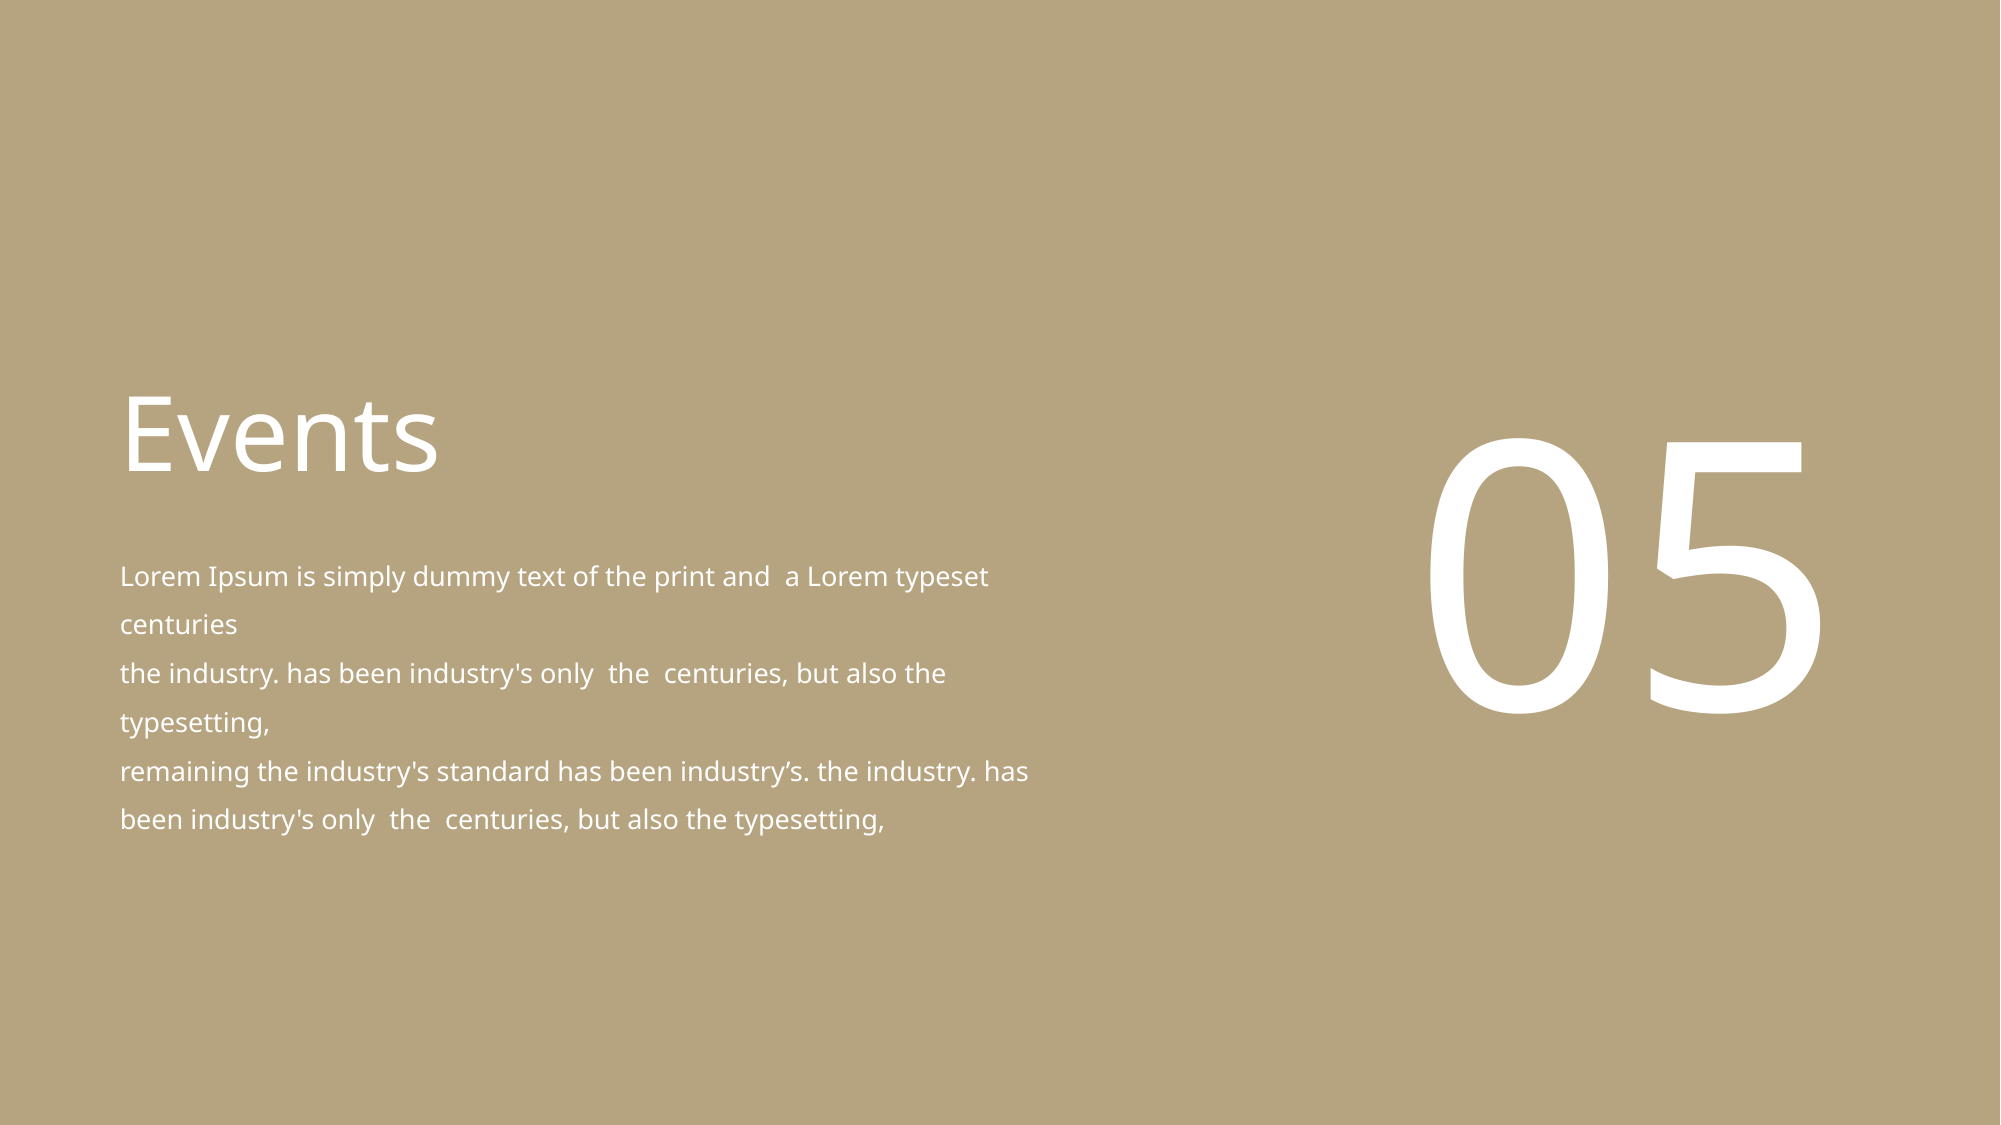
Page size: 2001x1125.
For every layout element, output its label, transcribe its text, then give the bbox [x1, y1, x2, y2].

text_box Lorem Ipsum is simply dummy text of the print and a Lorem typeset centuries the industry. has been industry's only the centuries, but also the typesetting, remaining the industry's standard has been industry’s. the industry. has been industry's only the centuries, but also the typesetting, [104, 535, 1065, 843]
text_box 05 [1397, 327, 1895, 793]
text_box Events [105, 383, 494, 499]
